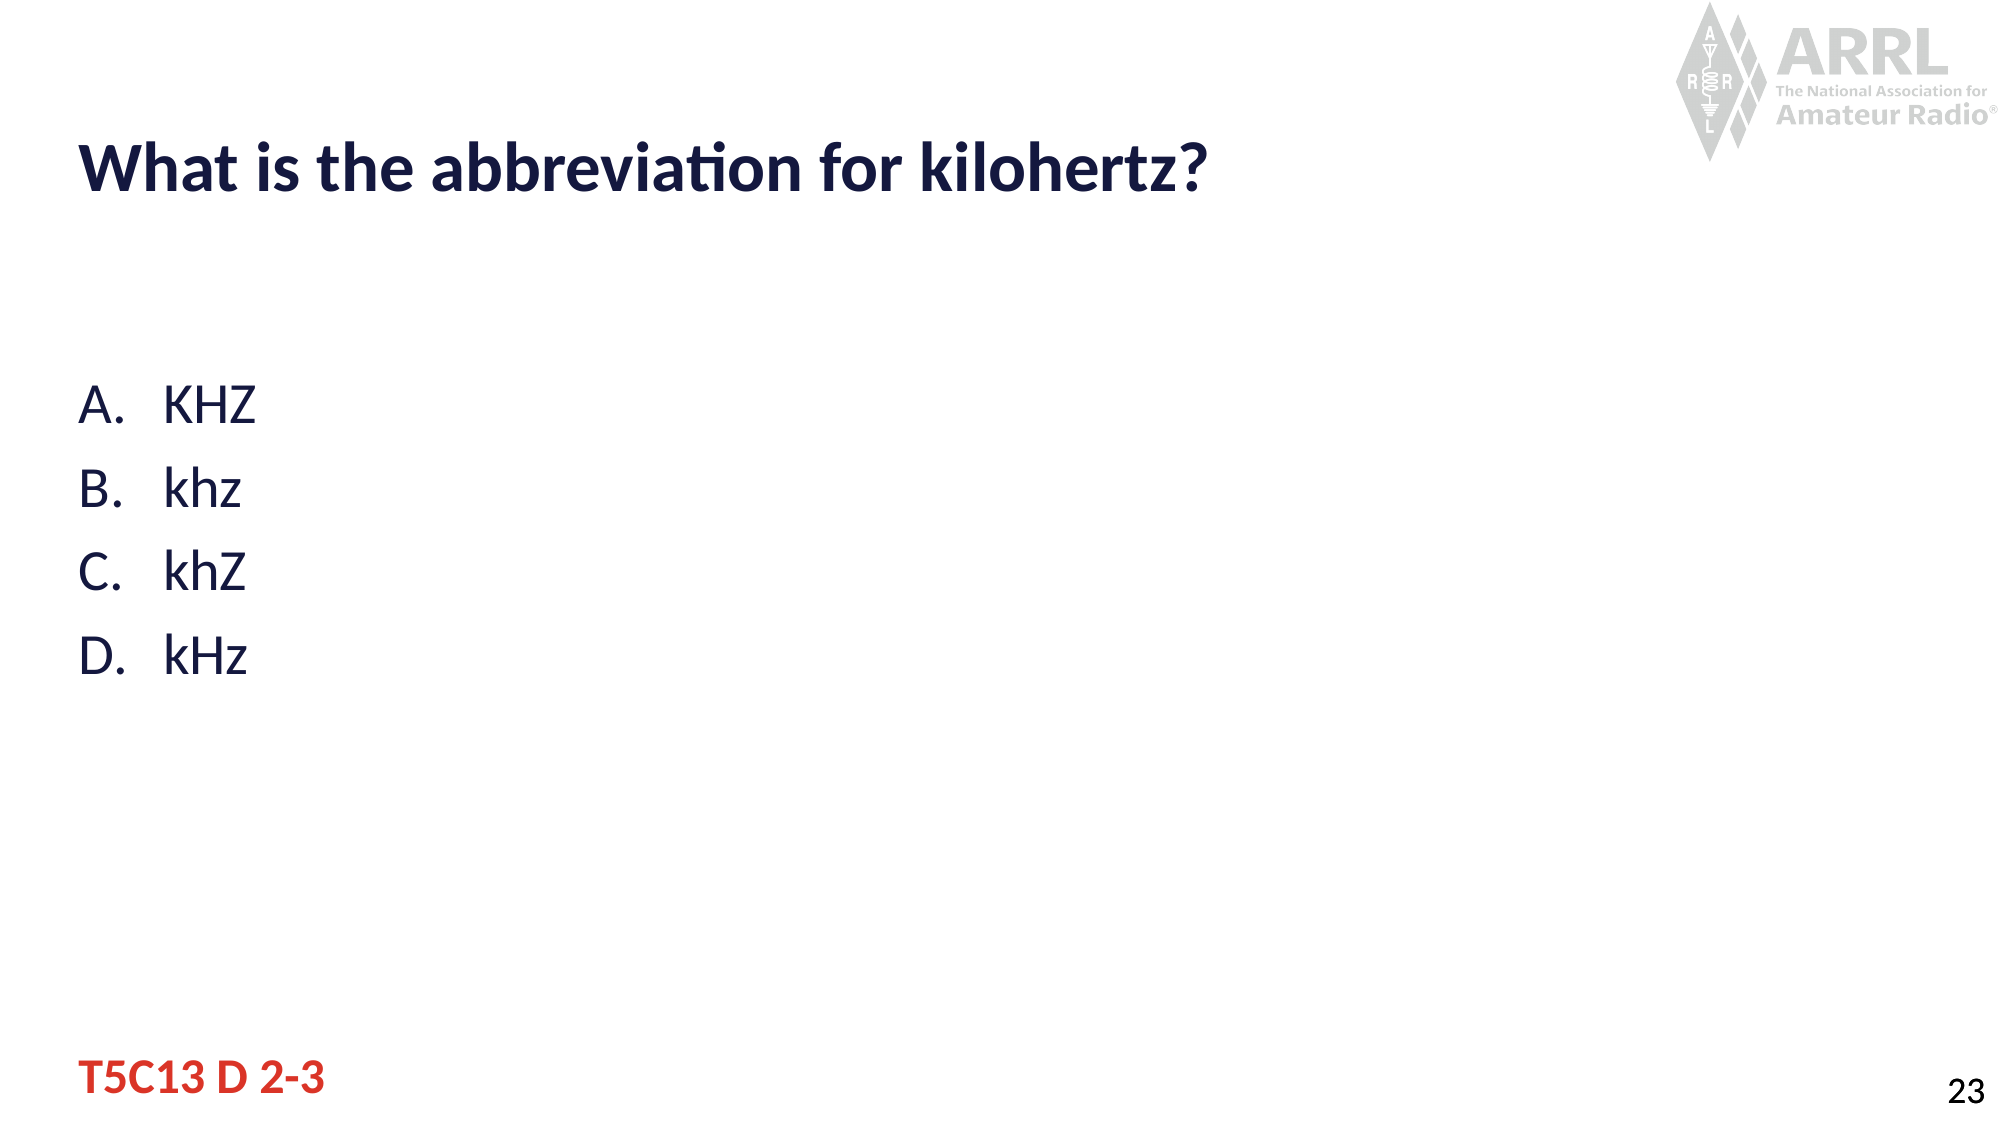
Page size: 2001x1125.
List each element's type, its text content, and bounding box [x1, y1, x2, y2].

title What is the abbreviation for kilohertz? [63, 59, 1863, 278]
list KHZ khz khZ kHz [63, 365, 1863, 989]
picture [1674, 0, 2000, 164]
text_box T5C13 D 2-3 [63, 1036, 921, 1112]
